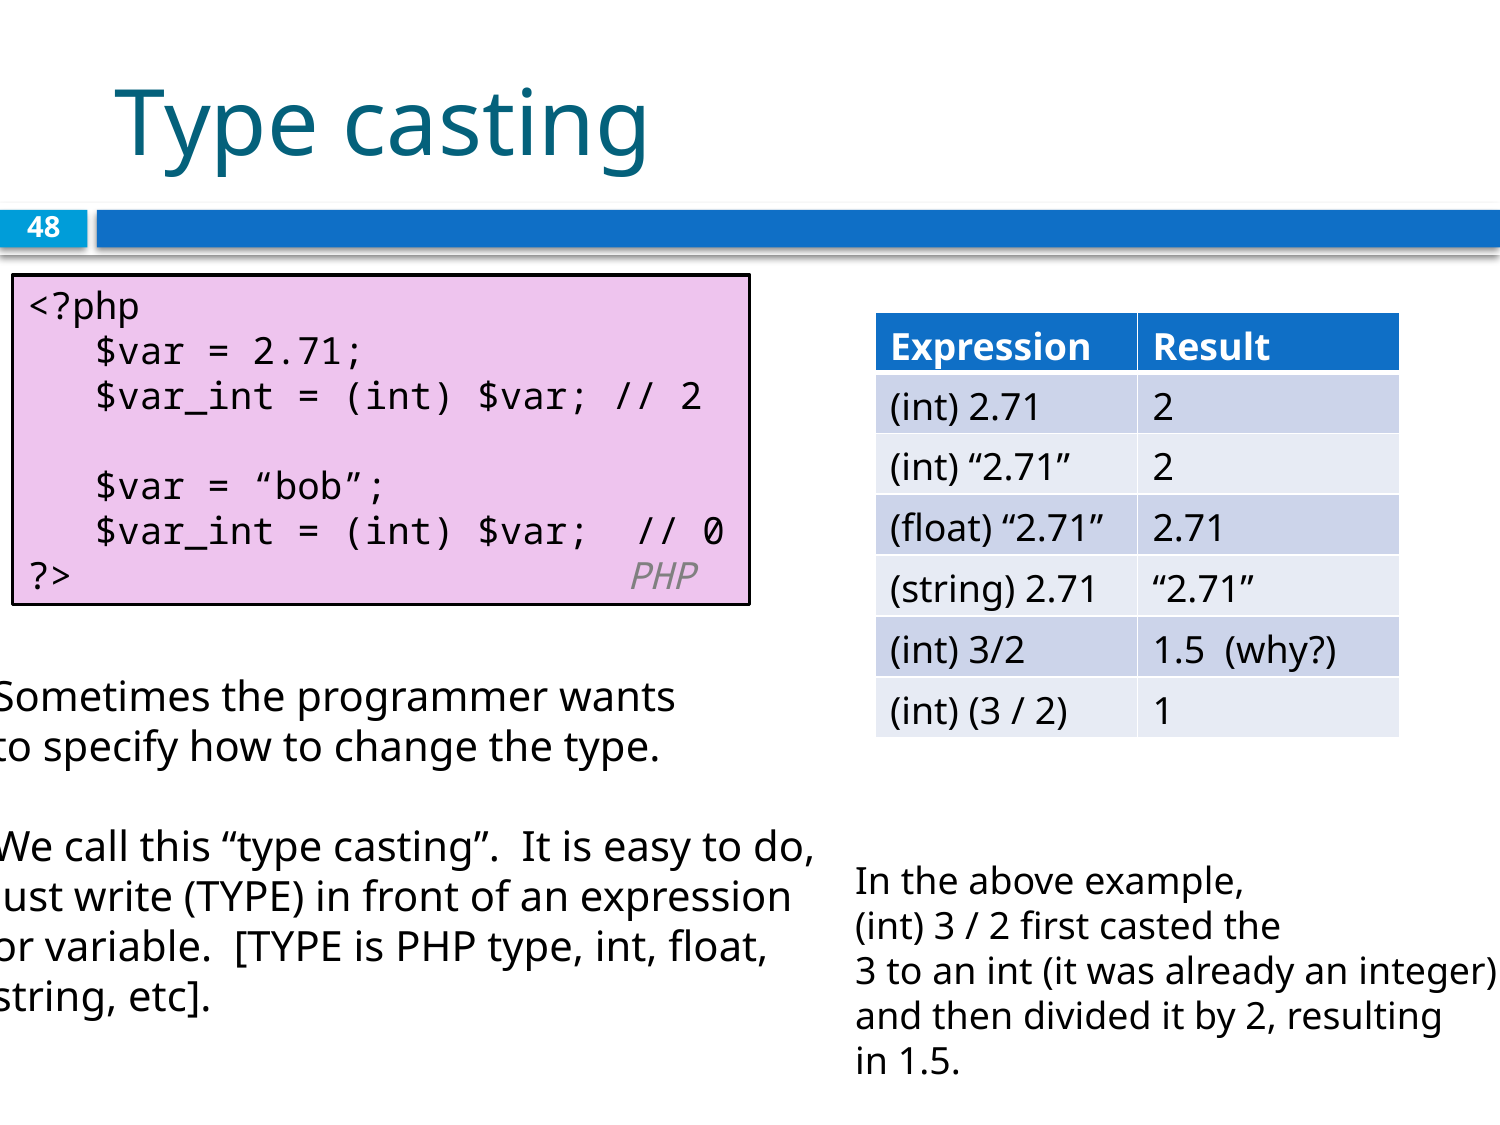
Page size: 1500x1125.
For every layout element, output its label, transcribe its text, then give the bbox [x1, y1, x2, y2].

table_cell (int) 3/2 [876, 617, 1137, 676]
table_cell (string) 2.71 [876, 556, 1137, 615]
table_cell 2 [1138, 375, 1399, 433]
table_cell (int) 2.71 [876, 375, 1137, 433]
table_cell (int) (3 / 2) [876, 678, 1137, 737]
title Type casting [99, 37, 1438, 201]
table_cell 1 [1138, 678, 1399, 737]
text_box <?php $var = 2.71; $var_int = (int) $var; // 2 $var = “bob”; $var_int = (int) $var; // 0 ?> PHP [12, 274, 750, 605]
text_box In the above example, (int) 3 / 2 first casted the 3 to an int (it was already an integer) and then divided it by 2, resulting in 1.5. [840, 849, 1500, 1090]
text_box Sometimes the programmer wants to specify how to change the type. We call this “type casting”. It is easy to do, just write (TYPE) in front of an expression or variable. [TYPE is PHP type, int, float, string, etc]. [0, 662, 831, 1078]
table_header Result [1138, 313, 1399, 370]
slide_number 48 [0, 208, 88, 249]
table_header Expression [876, 313, 1137, 370]
table_cell 2.71 [1138, 495, 1399, 554]
table_cell 1.5 (why?) [1138, 617, 1399, 676]
table_cell (float) “2.71” [876, 495, 1137, 554]
table_cell “2.71” [1138, 556, 1399, 615]
table_cell 2 [1138, 434, 1399, 493]
table_cell (int) “2.71” [876, 434, 1137, 493]
